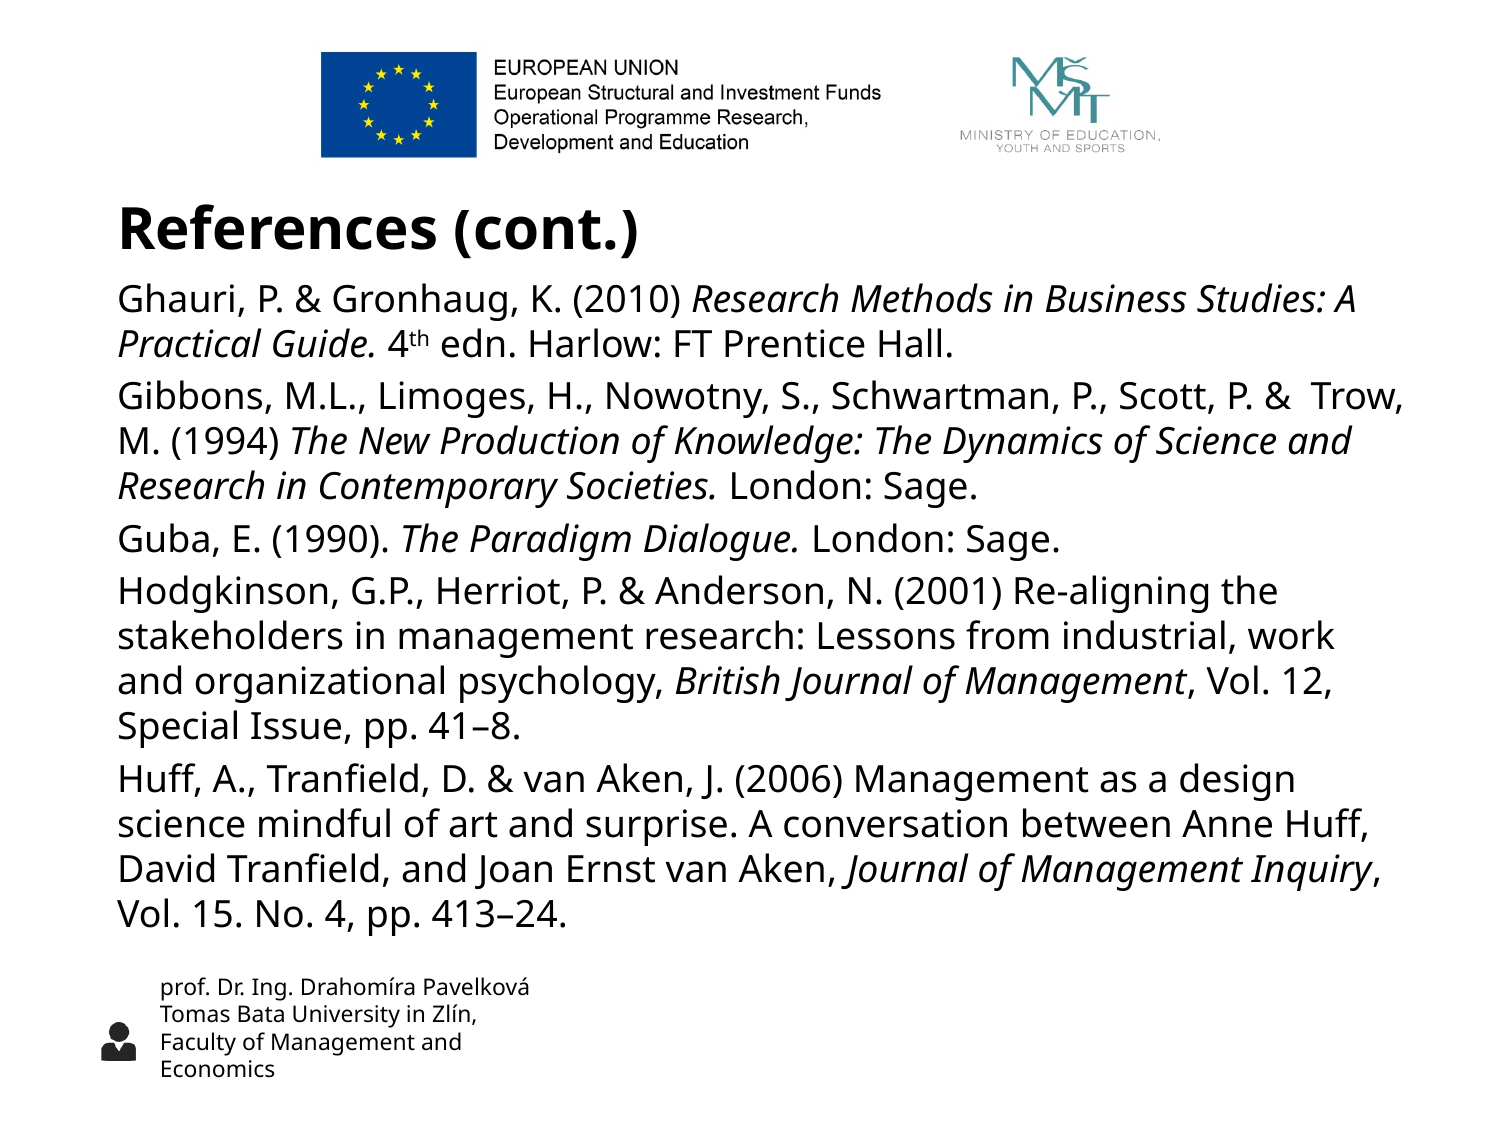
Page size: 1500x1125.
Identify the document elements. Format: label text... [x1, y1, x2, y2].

picture [268, 0, 1212, 210]
list Ghauri, P. & Gronhaug, K. (2010) Research Methods in Business Studies: A Practical Guide. 4th edn. Harlow: FT Prentice Hall. Gibbons, M.L., Limoges, H., Nowotny, S., Schwartman, P., Scott, P. & Trow, M. (1994) The New Production of Knowledge: The Dynamics of Science and Research in Contemporary Societies. London: Sage. Guba, E. (1990). The Paradigm Dialogue. London: Sage. Hodgkinson, G.P., Herriot, P. & Anderson, N. (2001) Re-aligning the stakeholders in management research: Lessons from industrial, work and organizational psychology, British Journal of Management, Vol. 12, Special Issue, pp. 41–8. Huff, A., Tranfield, D. & van Aken, J. (2006) Management as a design science mindful of art and surprise. A conversation between Anne Huff, David Tranfield, and Joan Ernst van Aken, Journal of Management Inquiry, Vol. 15. No. 4, pp. 413–24. [101, 267, 1423, 1023]
footer prof. Dr. Ing. Drahomíra Pavelková Tomas Bata University in Zlín, Faculty of Management and Economics [145, 999, 585, 1083]
title References (cont.) [101, 184, 1425, 268]
picture [101, 1021, 136, 1062]
